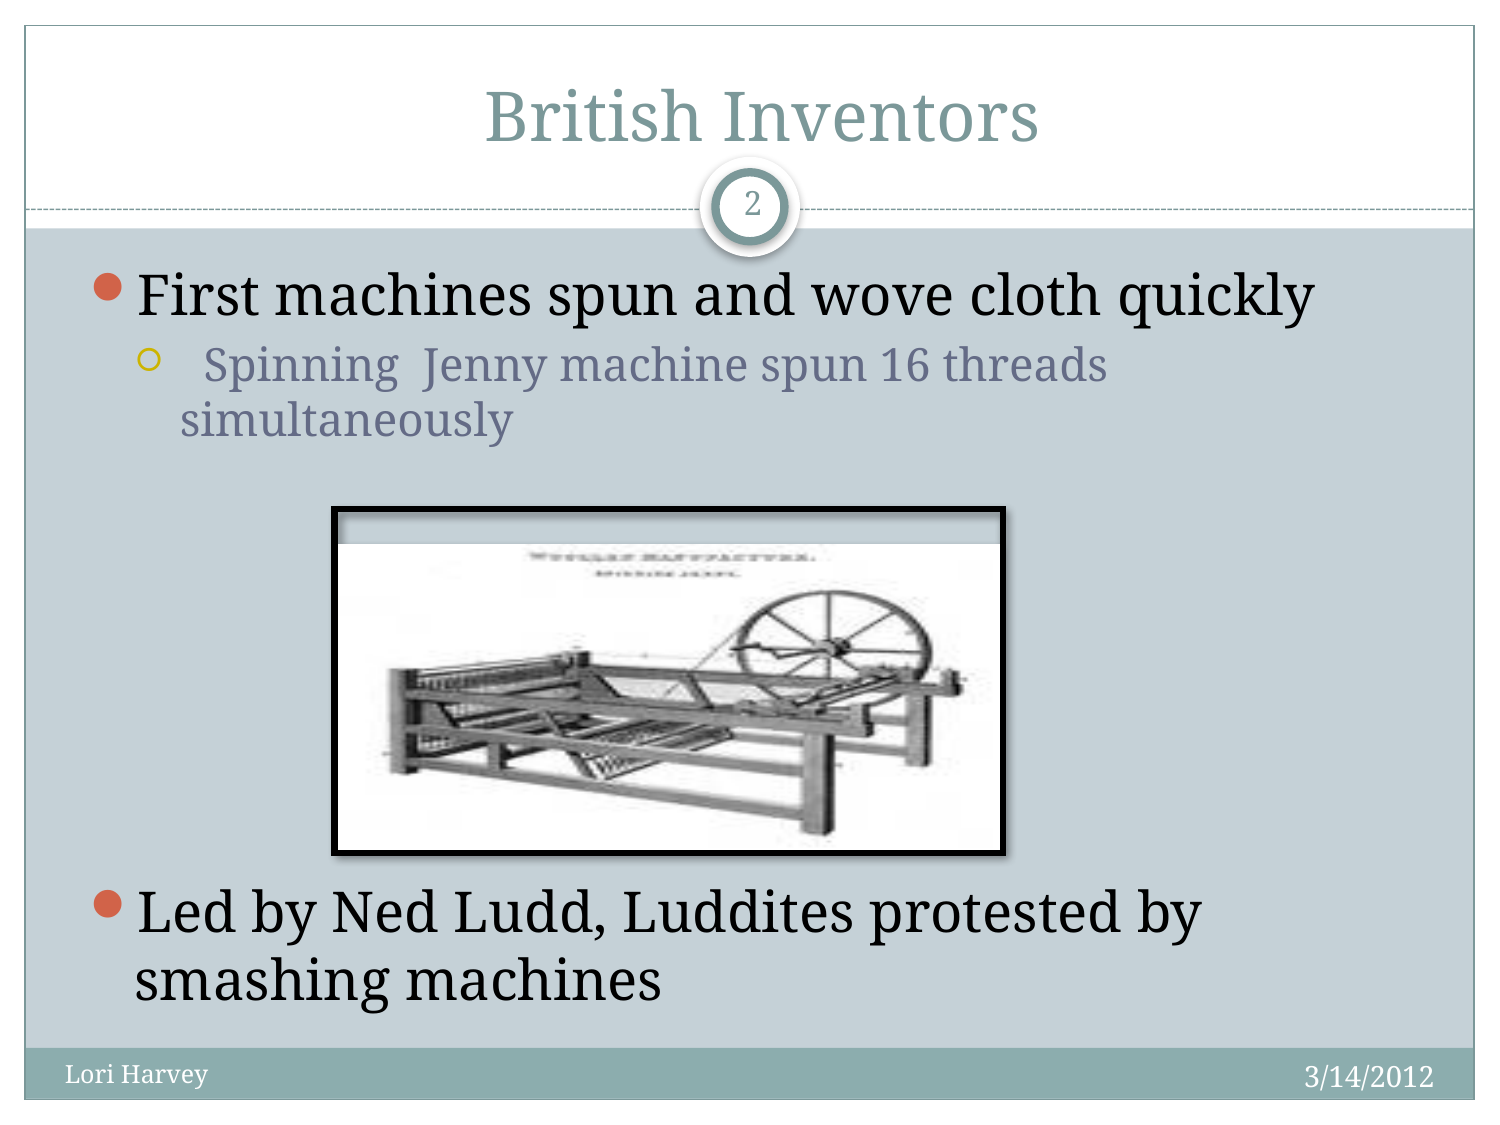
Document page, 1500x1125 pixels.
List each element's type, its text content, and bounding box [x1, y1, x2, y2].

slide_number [950, 1050, 1450, 1111]
footer Lori Harvey [50, 1051, 638, 1112]
picture [337, 512, 1001, 851]
list First machines spun and wove cloth quickly Spinning Jenny machine spun 16 threads simultaneously Led by Ned Ludd, Luddites protested by smashing machines [75, 252, 1425, 1077]
title British Inventors [87, 24, 1438, 163]
slide_number 2 [715, 168, 791, 241]
